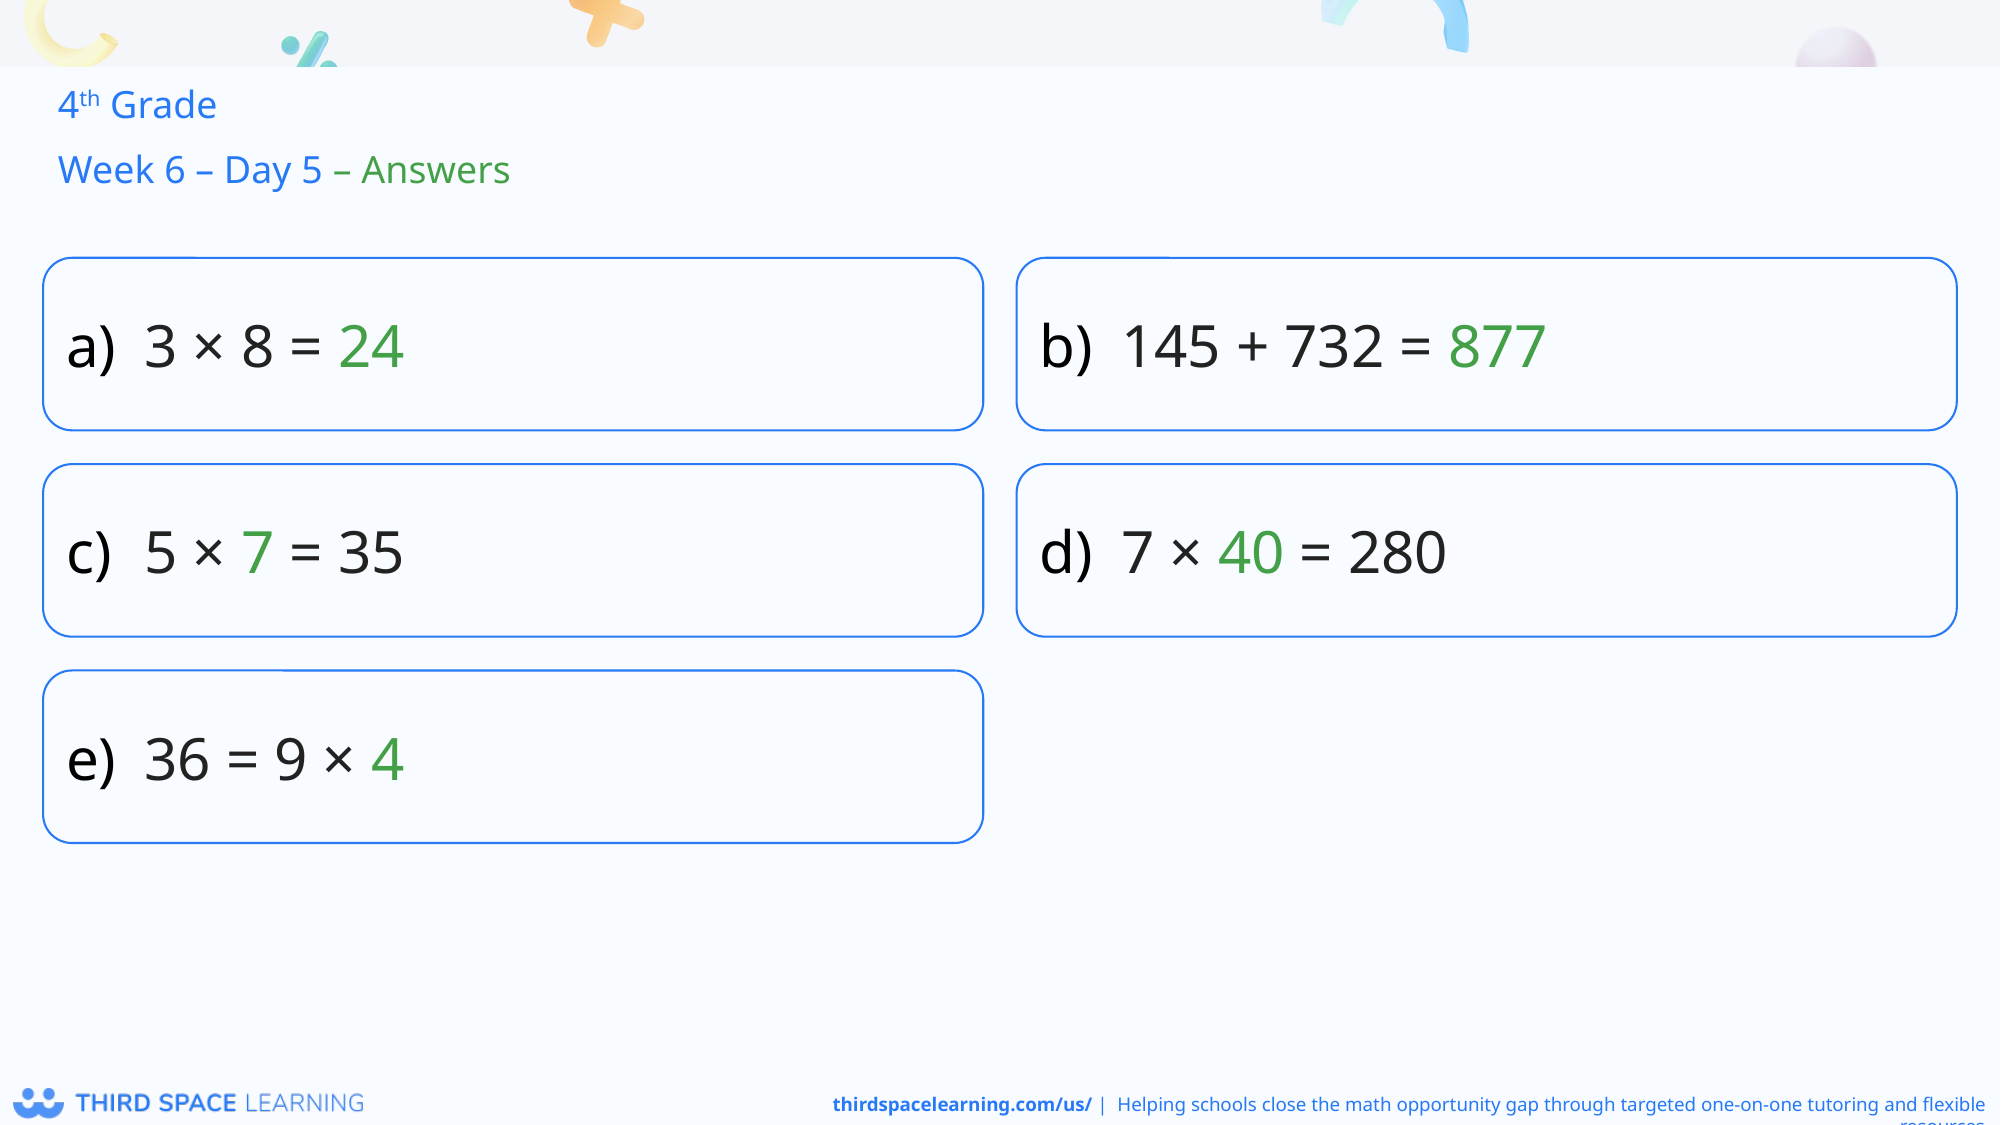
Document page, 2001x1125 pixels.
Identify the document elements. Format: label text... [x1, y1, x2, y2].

picture [0, 0, 2000, 67]
list 145 + 732 = 877 [1106, 272, 1939, 416]
list 36 = 9 × 4 [129, 684, 962, 829]
list 5 × 7 = 35 [129, 478, 962, 623]
picture [13, 1088, 365, 1119]
list 7 × 40 = 280 [1106, 478, 1939, 623]
text_box 4th Grade Week 6 – Day 5 – Answers [43, 73, 705, 212]
list 3 × 8 = 24 [129, 272, 962, 416]
